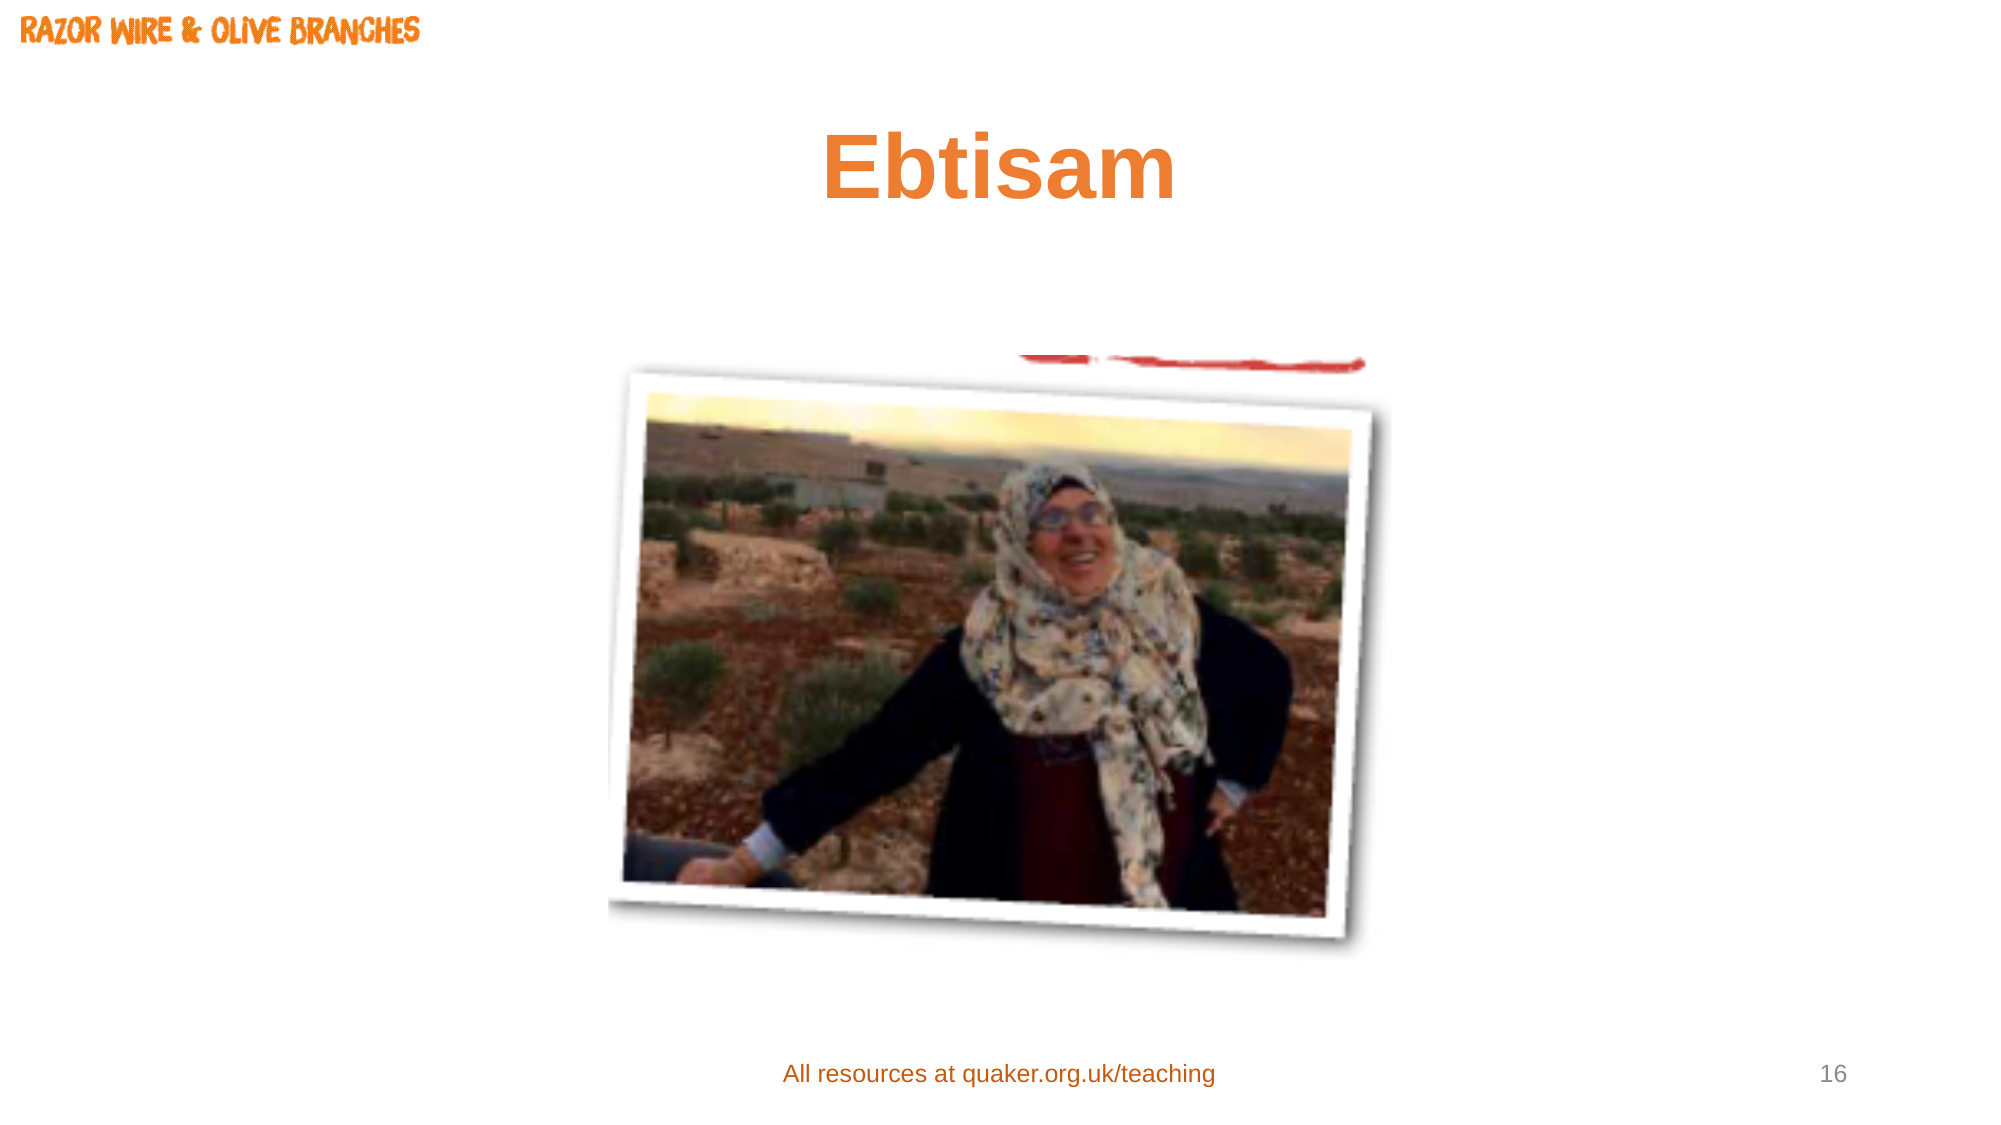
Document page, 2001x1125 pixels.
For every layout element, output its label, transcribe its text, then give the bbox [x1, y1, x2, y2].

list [608, 355, 1392, 965]
slide_number 16 [1412, 1042, 1863, 1103]
footer All resources at quaker.org.uk/teaching [662, 1042, 1338, 1103]
title Ebtisam [137, 59, 1863, 278]
